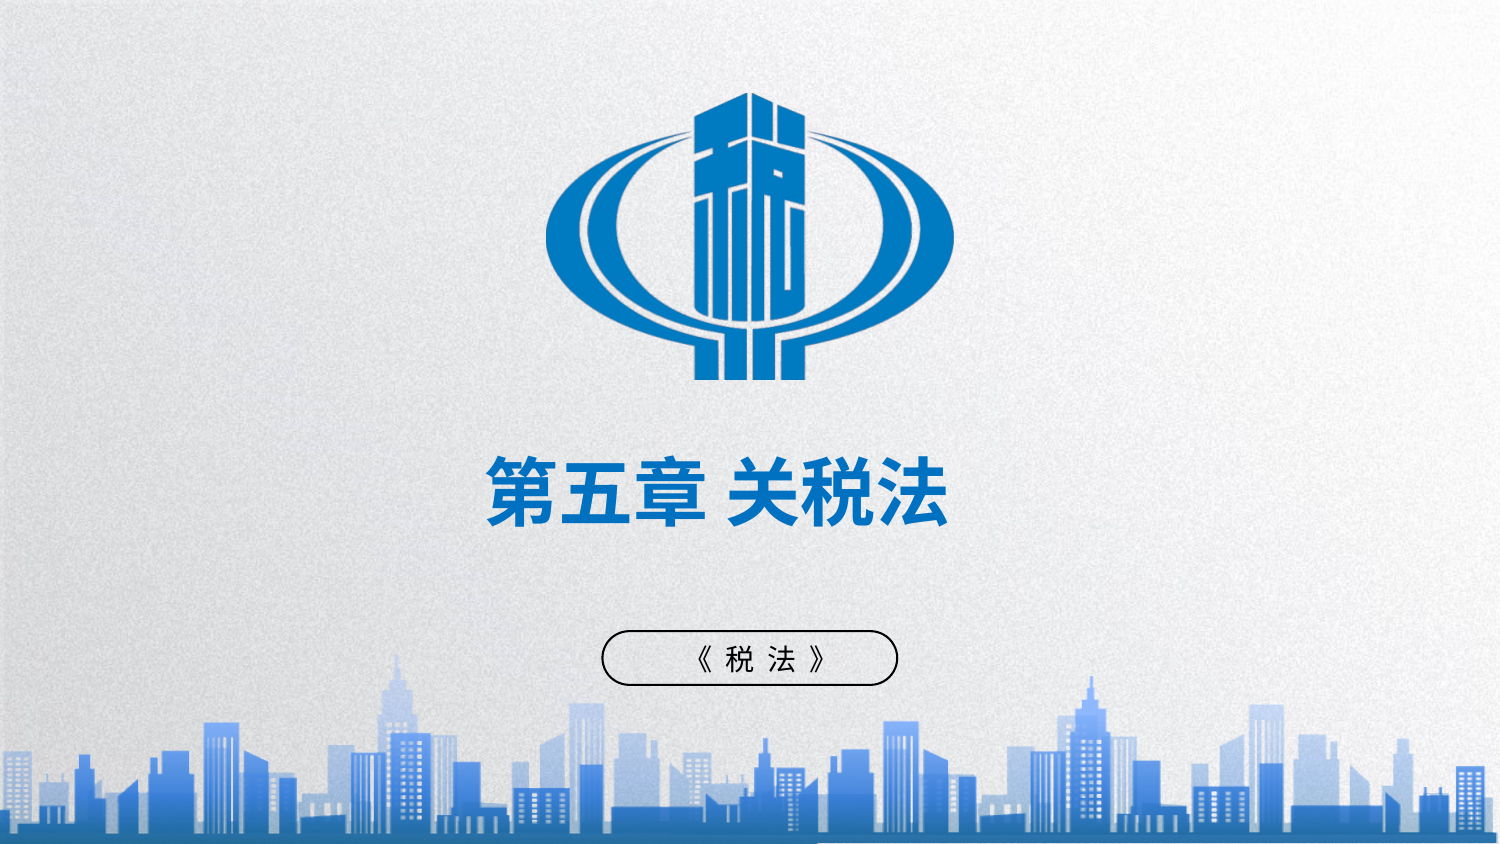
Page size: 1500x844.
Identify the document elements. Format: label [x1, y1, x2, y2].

text_box [602, 630, 898, 686]
picture [0, 0, 1500, 844]
